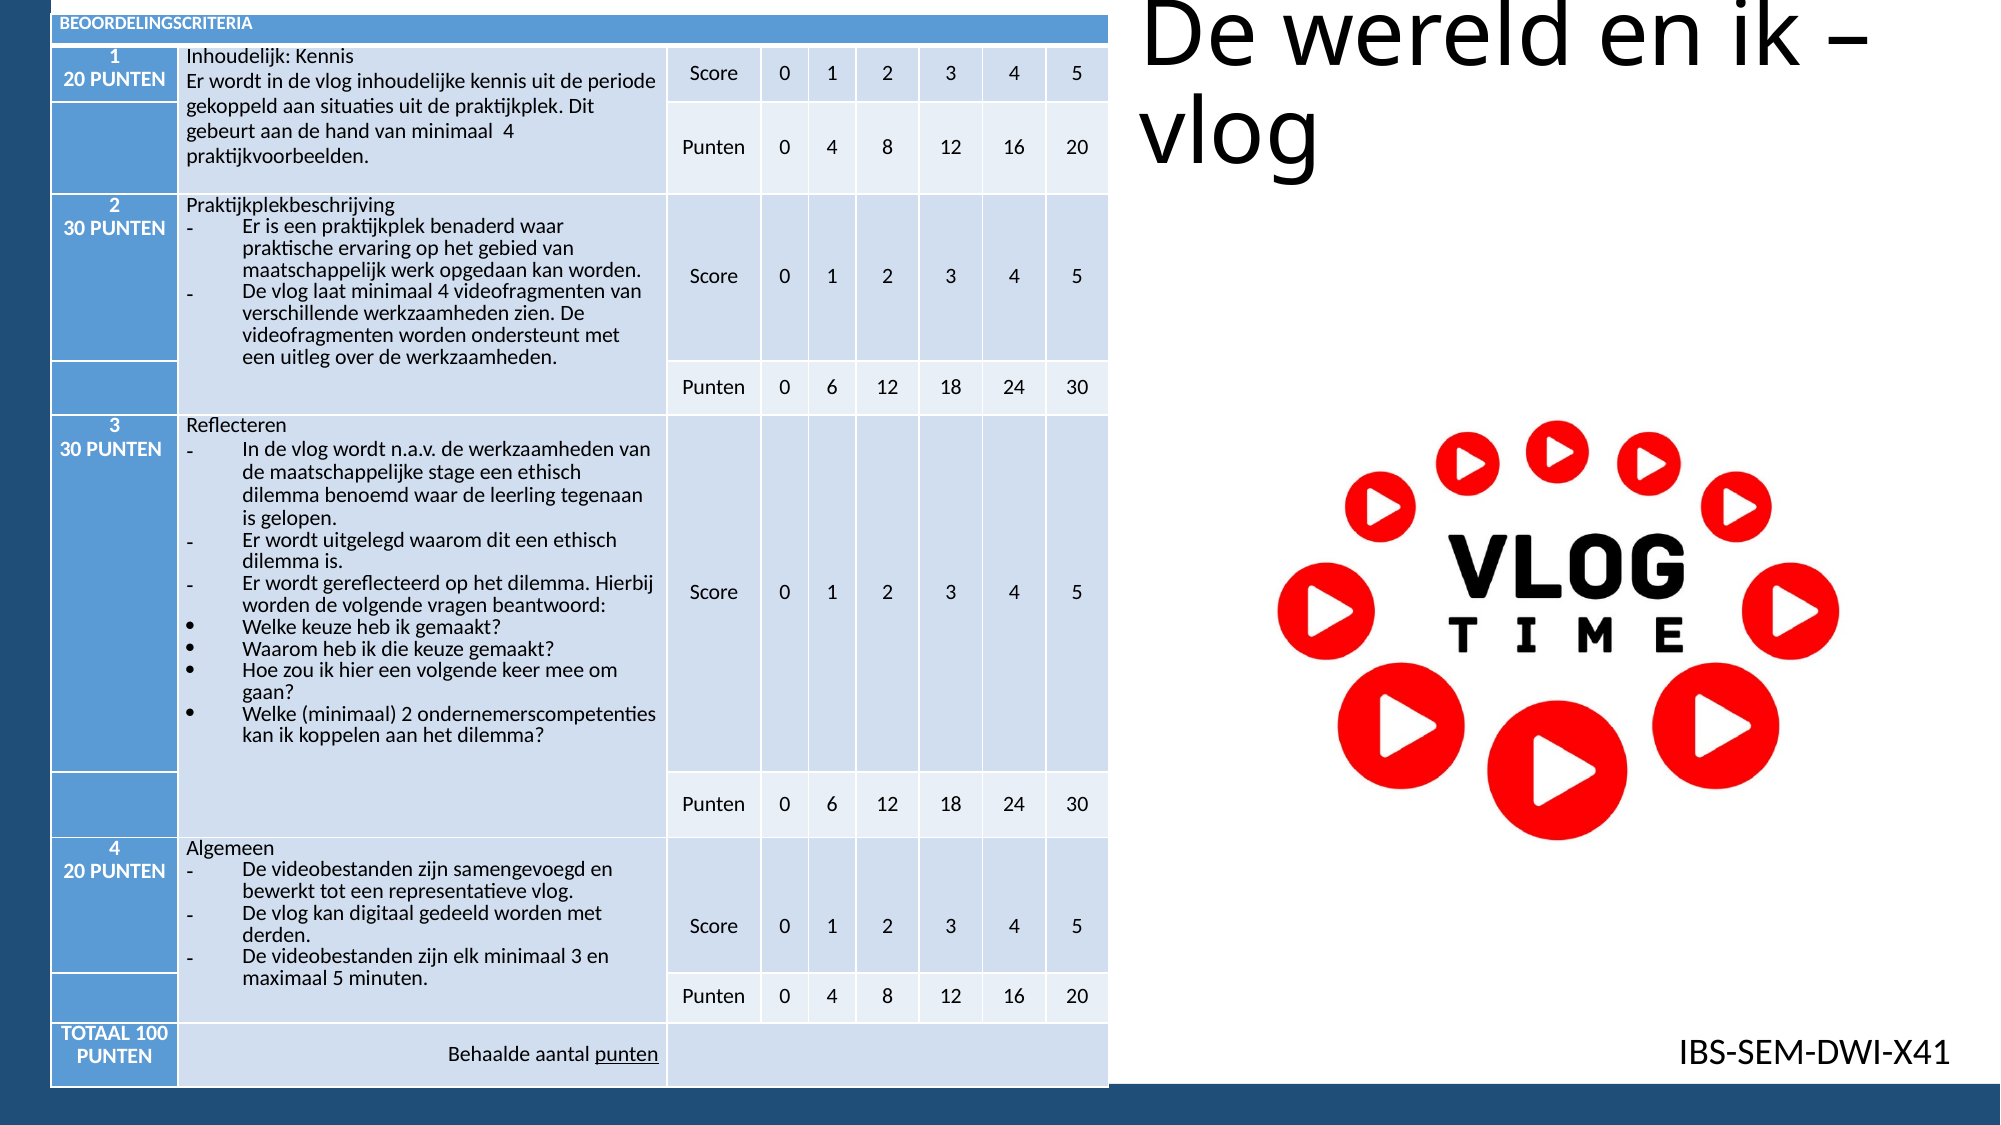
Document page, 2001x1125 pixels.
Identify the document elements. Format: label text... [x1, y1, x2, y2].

table_cell Reflecteren In de vlog wordt n.a.v. de werkzaamheden van de maatschappelijke stage een ethisch dilemma benoemd waar de leerling tegenaan is gelopen. Er wordt uitgelegd waarom dit een ethisch dilemma is. Er wordt gereflecteerd op het dilemma. Hierbij worden de volgende vragen beantwoord: Welke keuze heb ik gemaakt? Waarom heb ik die keuze gemaakt? Hoe zou ik hier een volgende keer mee om gaan? Welke (minimaal) 2 ondernemerscompetenties kan ik koppelen aan het dilemma? [179, 416, 666, 837]
table_cell 12 [920, 103, 982, 193]
table_cell [52, 103, 177, 193]
table_cell Behaalde aantal punten [179, 1024, 666, 1086]
table_cell 2 [857, 195, 918, 360]
table_cell 0 [762, 838, 808, 972]
table_cell 4 [983, 838, 1045, 972]
table_cell [52, 362, 177, 414]
table_cell 0 [762, 103, 808, 193]
table_cell 1 [809, 48, 855, 101]
table_cell Punten [668, 773, 760, 837]
table_cell [668, 1024, 1108, 1086]
table_cell 12 [857, 362, 918, 414]
table_cell 18 [920, 773, 982, 837]
table_cell 0 [762, 773, 808, 837]
table_cell 3 [920, 416, 982, 771]
table_cell 1 [809, 195, 855, 360]
table_cell Punten [668, 103, 760, 193]
table_cell 20 [1047, 103, 1108, 193]
table_cell [52, 773, 177, 837]
table_cell 5 [1047, 416, 1108, 771]
table_cell 4 20 punten [52, 838, 177, 972]
table_cell Inhoudelijk: Kennis Er wordt in de vlog inhoudelijke kennis uit de periode gekoppeld aan situaties uit de praktijkplek. Dit gebeurt aan de hand van minimaal 4 praktijkvoorbeelden. [179, 48, 666, 193]
table_cell 5 [1047, 195, 1108, 360]
table_cell Algemeen De videobestanden zijn samengevoegd en bewerkt tot een representatieve vlog. De vlog kan digitaal gedeeld worden met derden. De videobestanden zijn elk minimaal 3 en maximaal 5 minuten. [179, 838, 666, 1022]
table_cell 3 [920, 838, 982, 972]
table_cell 2 [857, 416, 918, 771]
table_cell 4 [809, 103, 855, 193]
table_cell 1 20 punten [52, 48, 177, 101]
table_cell Score [668, 195, 760, 360]
table_cell 0 [762, 416, 808, 771]
title De wereld en ik – vlog [1124, 22, 1985, 147]
text_box IBS-SEM-DWI-X41 [1664, 1019, 1966, 1080]
table_header Beoordelingscriteria [52, 15, 1108, 43]
table_cell 4 [983, 416, 1045, 771]
table_cell 1 [809, 838, 855, 972]
table_cell 12 [920, 974, 982, 1022]
table_cell 1 [809, 416, 855, 771]
text_box [0, 0, 52, 1125]
text_box [50, 1083, 2000, 1125]
table_cell 8 [857, 103, 918, 193]
table_cell 0 [762, 195, 808, 360]
table_cell 3 [920, 48, 982, 101]
table_cell 4 [983, 48, 1045, 101]
table_cell Score [668, 48, 760, 101]
table_cell 2 30 punten [52, 195, 177, 360]
table_cell 18 [920, 362, 982, 414]
table_cell 5 [1047, 838, 1108, 972]
table_cell 16 [983, 103, 1045, 193]
table_cell 16 [983, 974, 1045, 1022]
table_cell 6 [809, 362, 855, 414]
table_cell 30 [1047, 362, 1108, 414]
picture [1246, 318, 1870, 901]
table_cell 20 [1047, 974, 1108, 1022]
table_cell Score [668, 416, 760, 771]
table_cell 2 [857, 48, 918, 101]
table_cell 4 [983, 195, 1045, 360]
table_cell Punten [668, 974, 760, 1022]
table_cell 8 [857, 974, 918, 1022]
table_cell 5 [1047, 48, 1108, 101]
table_cell Totaal 100 punten [52, 1024, 177, 1086]
table_cell Punten [668, 362, 760, 414]
table_cell 30 [1047, 773, 1108, 837]
table_cell 0 [762, 974, 808, 1022]
table_cell 2 [857, 838, 918, 972]
table_cell Score [668, 838, 760, 972]
table_cell Praktijkplekbeschrijving Er is een praktijkplek benaderd waar praktische ervaring op het gebied van maatschappelijk werk opgedaan kan worden. De vlog laat minimaal 4 videofragmenten van verschillende werkzaamheden zien. De videofragmenten worden ondersteunt met een uitleg over de werkzaamheden. [179, 195, 666, 414]
table_cell 3 30 Punten [52, 416, 177, 771]
table_cell 0 [762, 362, 808, 414]
table_cell 0 [762, 48, 808, 101]
table_cell [52, 974, 177, 1022]
table_cell 4 [809, 974, 855, 1022]
table_cell 6 [809, 773, 855, 837]
table_cell 3 [920, 195, 982, 360]
table_cell 24 [983, 773, 1045, 837]
table_cell 12 [857, 773, 918, 837]
table_cell 24 [983, 362, 1045, 414]
